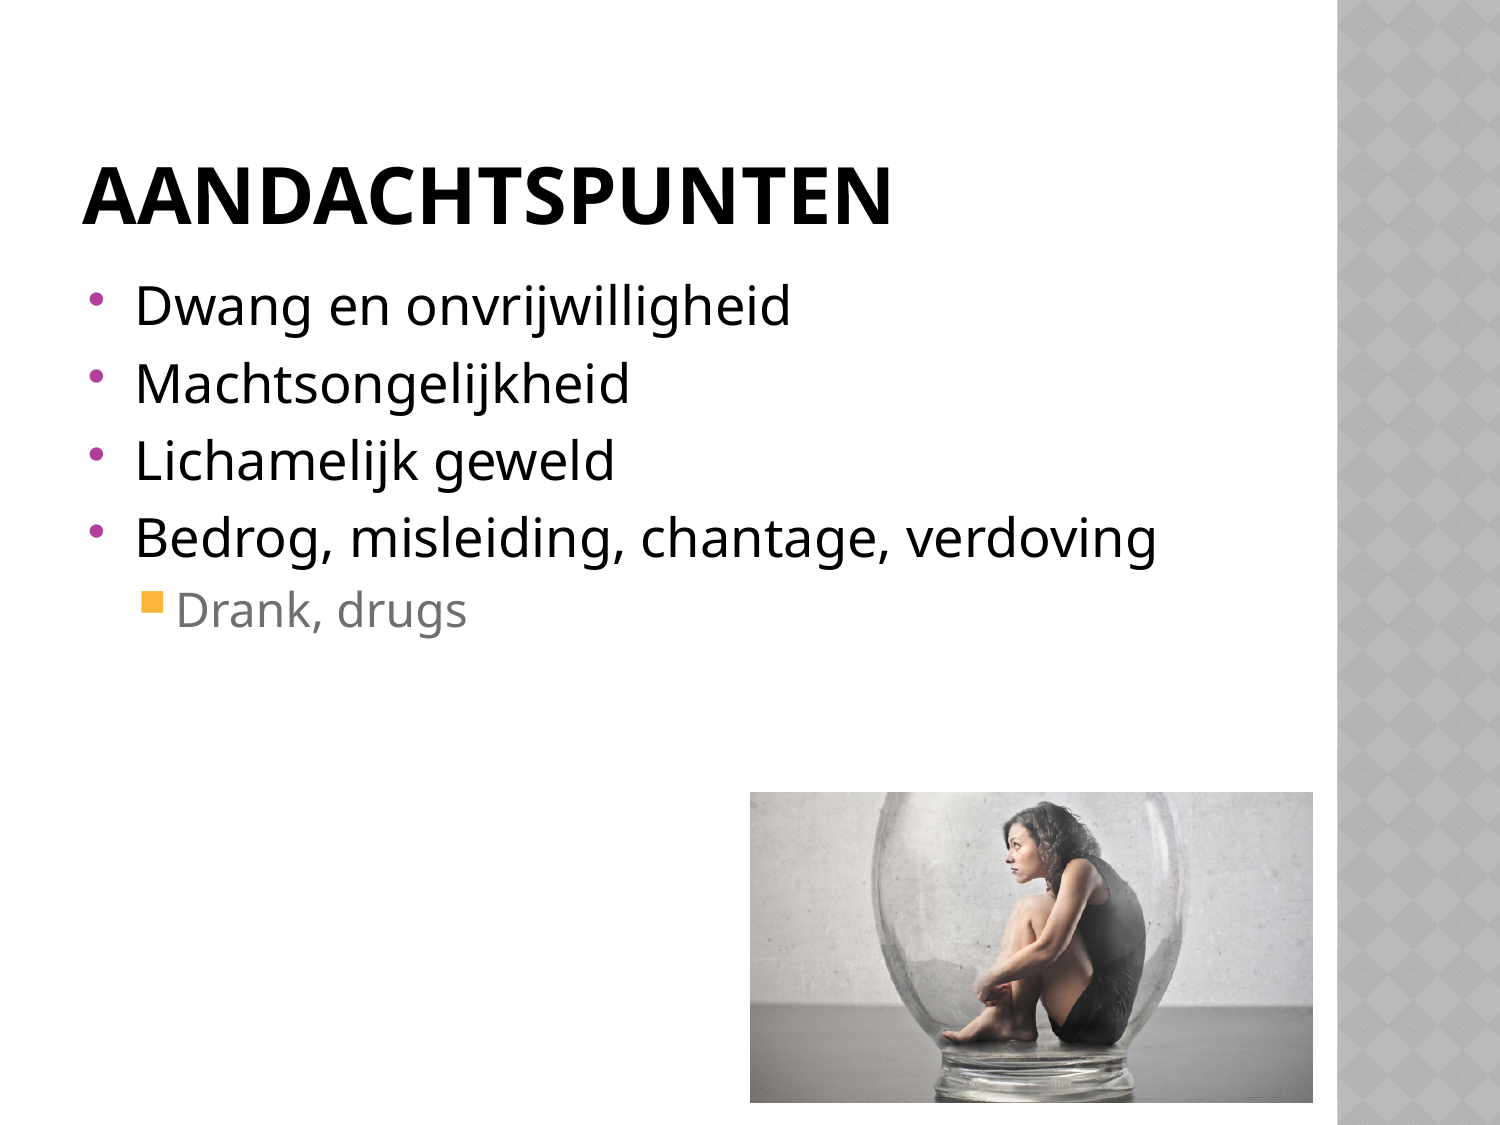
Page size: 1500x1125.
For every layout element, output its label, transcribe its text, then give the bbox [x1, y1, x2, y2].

title aandachtspunten [75, 52, 1263, 240]
picture [749, 792, 1314, 1104]
list Dwang en onvrijwilligheid Machtsongelijkheid Lichamelijk geweld Bedrog, misleiding, chantage, verdoving Drank, drugs [75, 264, 1263, 1059]
